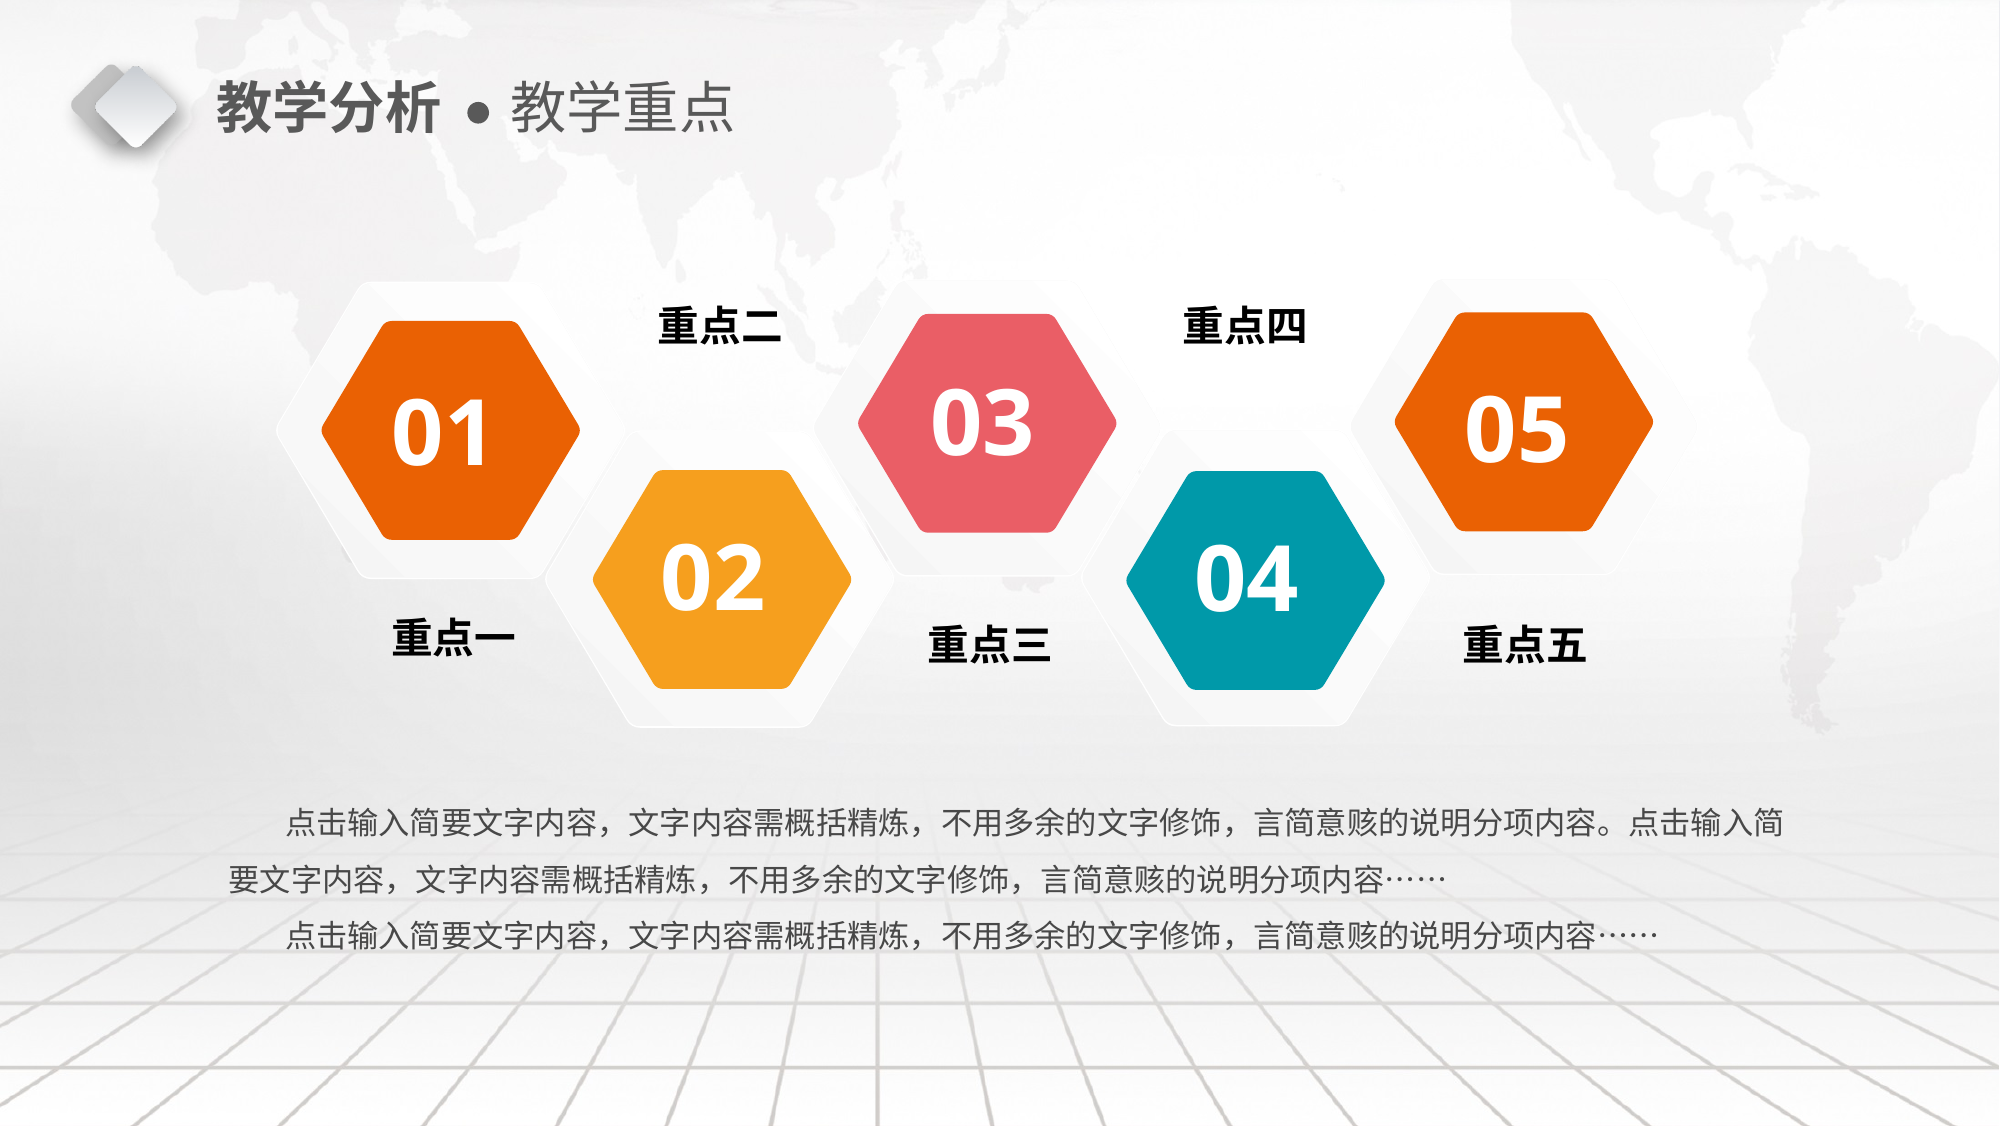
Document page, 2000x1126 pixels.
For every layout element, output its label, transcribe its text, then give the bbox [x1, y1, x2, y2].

text_box 教学分析 [216, 72, 468, 140]
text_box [811, 279, 1163, 577]
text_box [1412, 611, 1638, 701]
text_box [465, 99, 492, 126]
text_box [877, 611, 1104, 709]
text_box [607, 292, 834, 385]
text_box 教学重点 [510, 72, 867, 140]
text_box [1080, 428, 1431, 727]
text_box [544, 430, 896, 729]
text_box 点击输入简要文字内容，文字内容需概括精炼，不用多余的文字修饰，言简意赅的说明分项内容。点击输入简要文字内容，文字内容需概括精炼，不用多余的文字修饰，言简意赅的说明分项内容…… 点击输入简要文字内容，文字内容需概括精炼，不用多余的文字修饰，言简意赅的说明分项内容…… [208, 775, 1815, 1020]
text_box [1132, 292, 1359, 385]
picture [0, 0, 1999, 1126]
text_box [275, 281, 627, 580]
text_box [341, 604, 567, 704]
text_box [1348, 277, 1700, 576]
